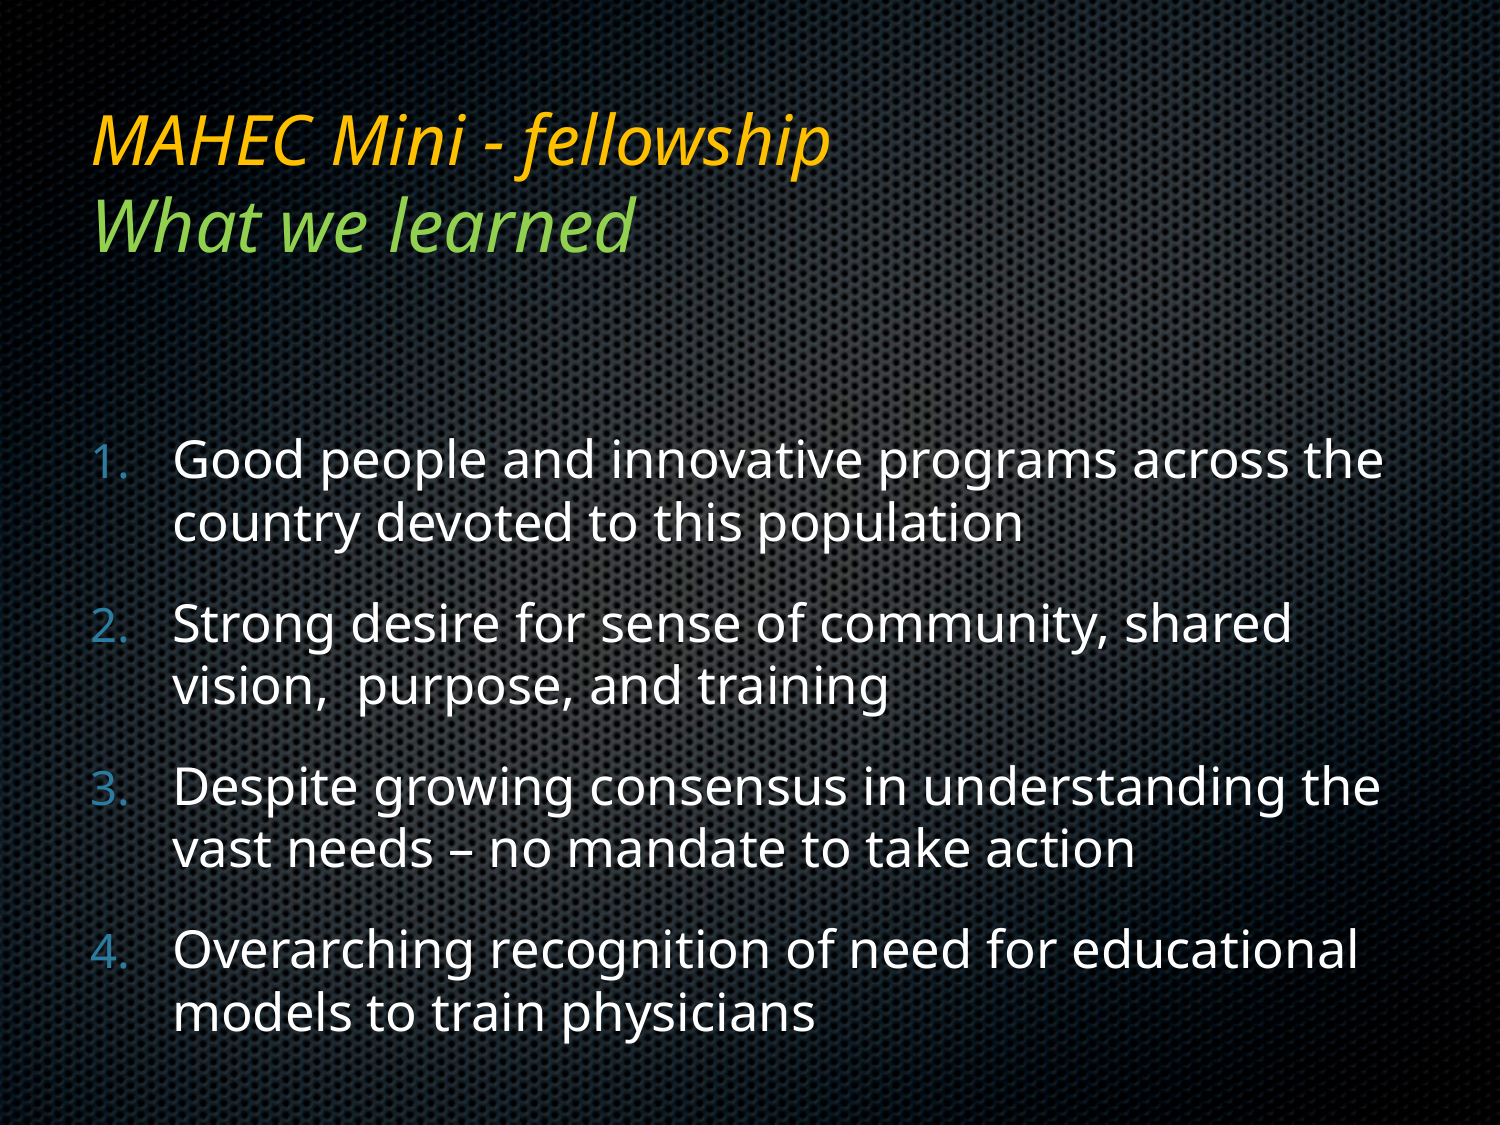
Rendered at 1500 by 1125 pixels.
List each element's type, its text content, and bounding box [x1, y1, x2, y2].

title MAHEC Mini - fellowship What we learned [74, 87, 1426, 276]
picture [0, 0, 1500, 1125]
list Good people and innovative programs across the country devoted to this population Strong desire for sense of community, shared vision, purpose, and training Despite growing consensus in understanding the vast needs – no mandate to take action Overarching recognition of need for educational models to train physicians [74, 309, 1426, 1065]
